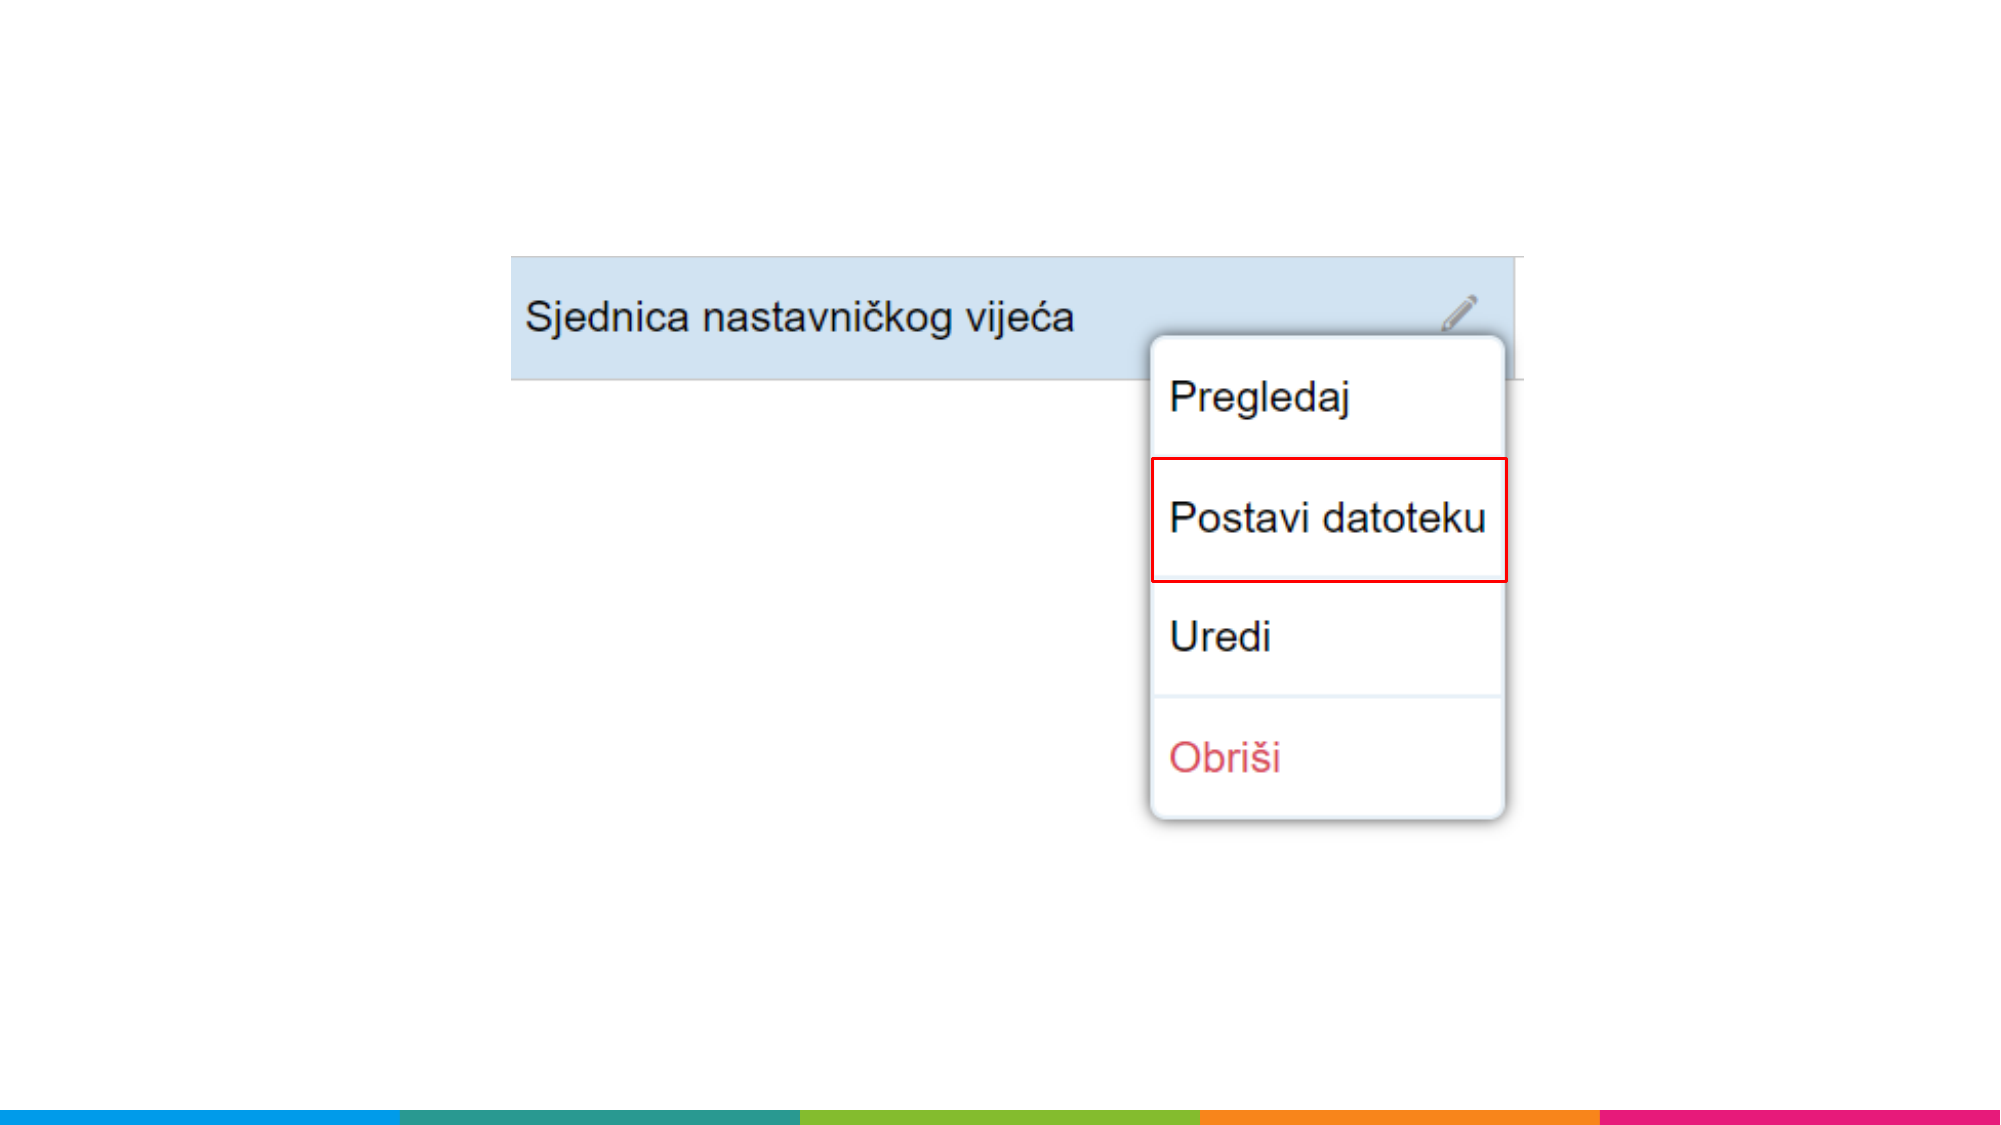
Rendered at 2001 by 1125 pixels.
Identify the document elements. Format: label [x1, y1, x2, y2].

picture [511, 256, 1524, 866]
